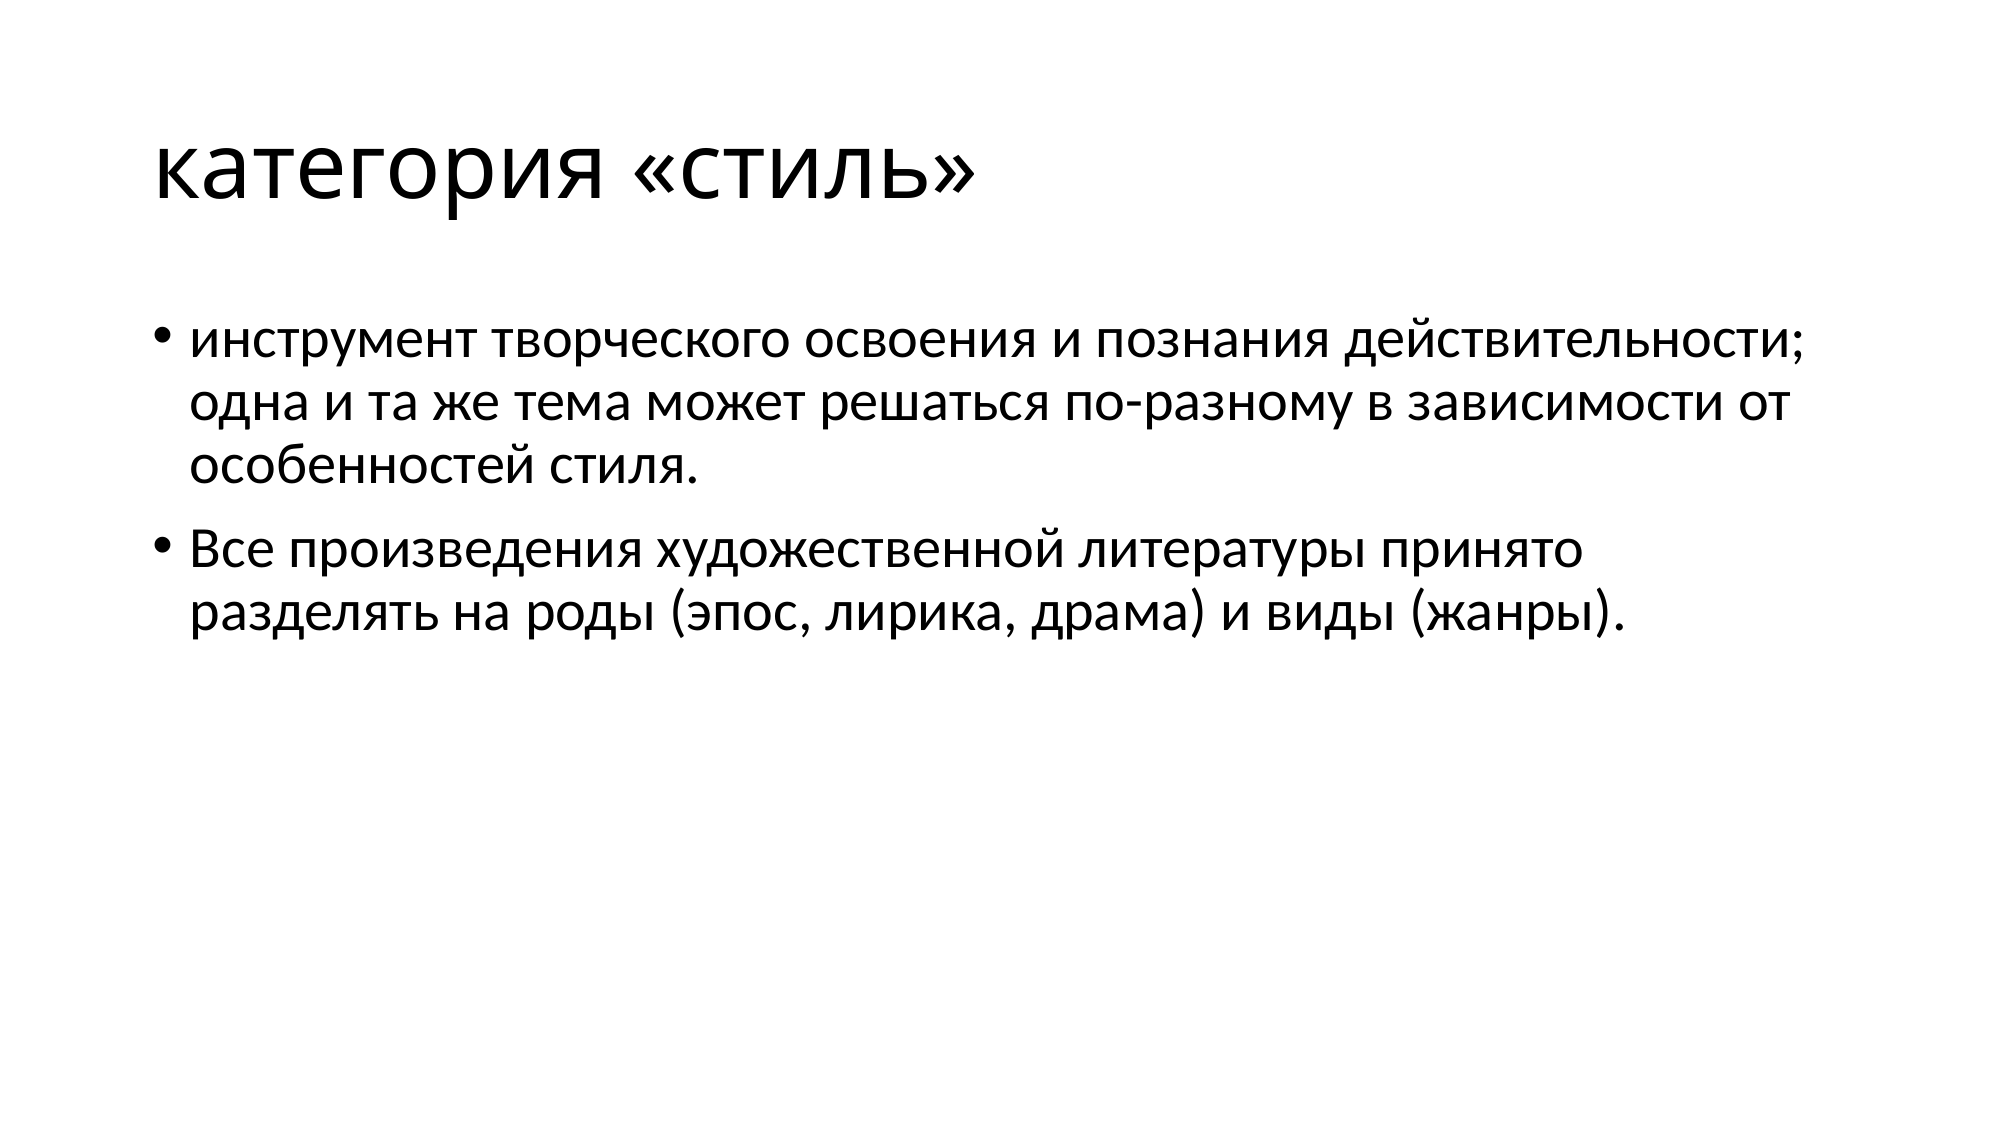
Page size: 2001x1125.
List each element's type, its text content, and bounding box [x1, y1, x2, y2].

title категория «стиль» [137, 59, 1863, 278]
list инструмент творческого освоения и познания действительности; одна и та же тема может решаться по-разному в зависимости от особенностей стиля. Все произведения художественной литературы принято разделять на роды (эпос, лирика, драма) и виды (жанры). [137, 299, 1863, 1014]
